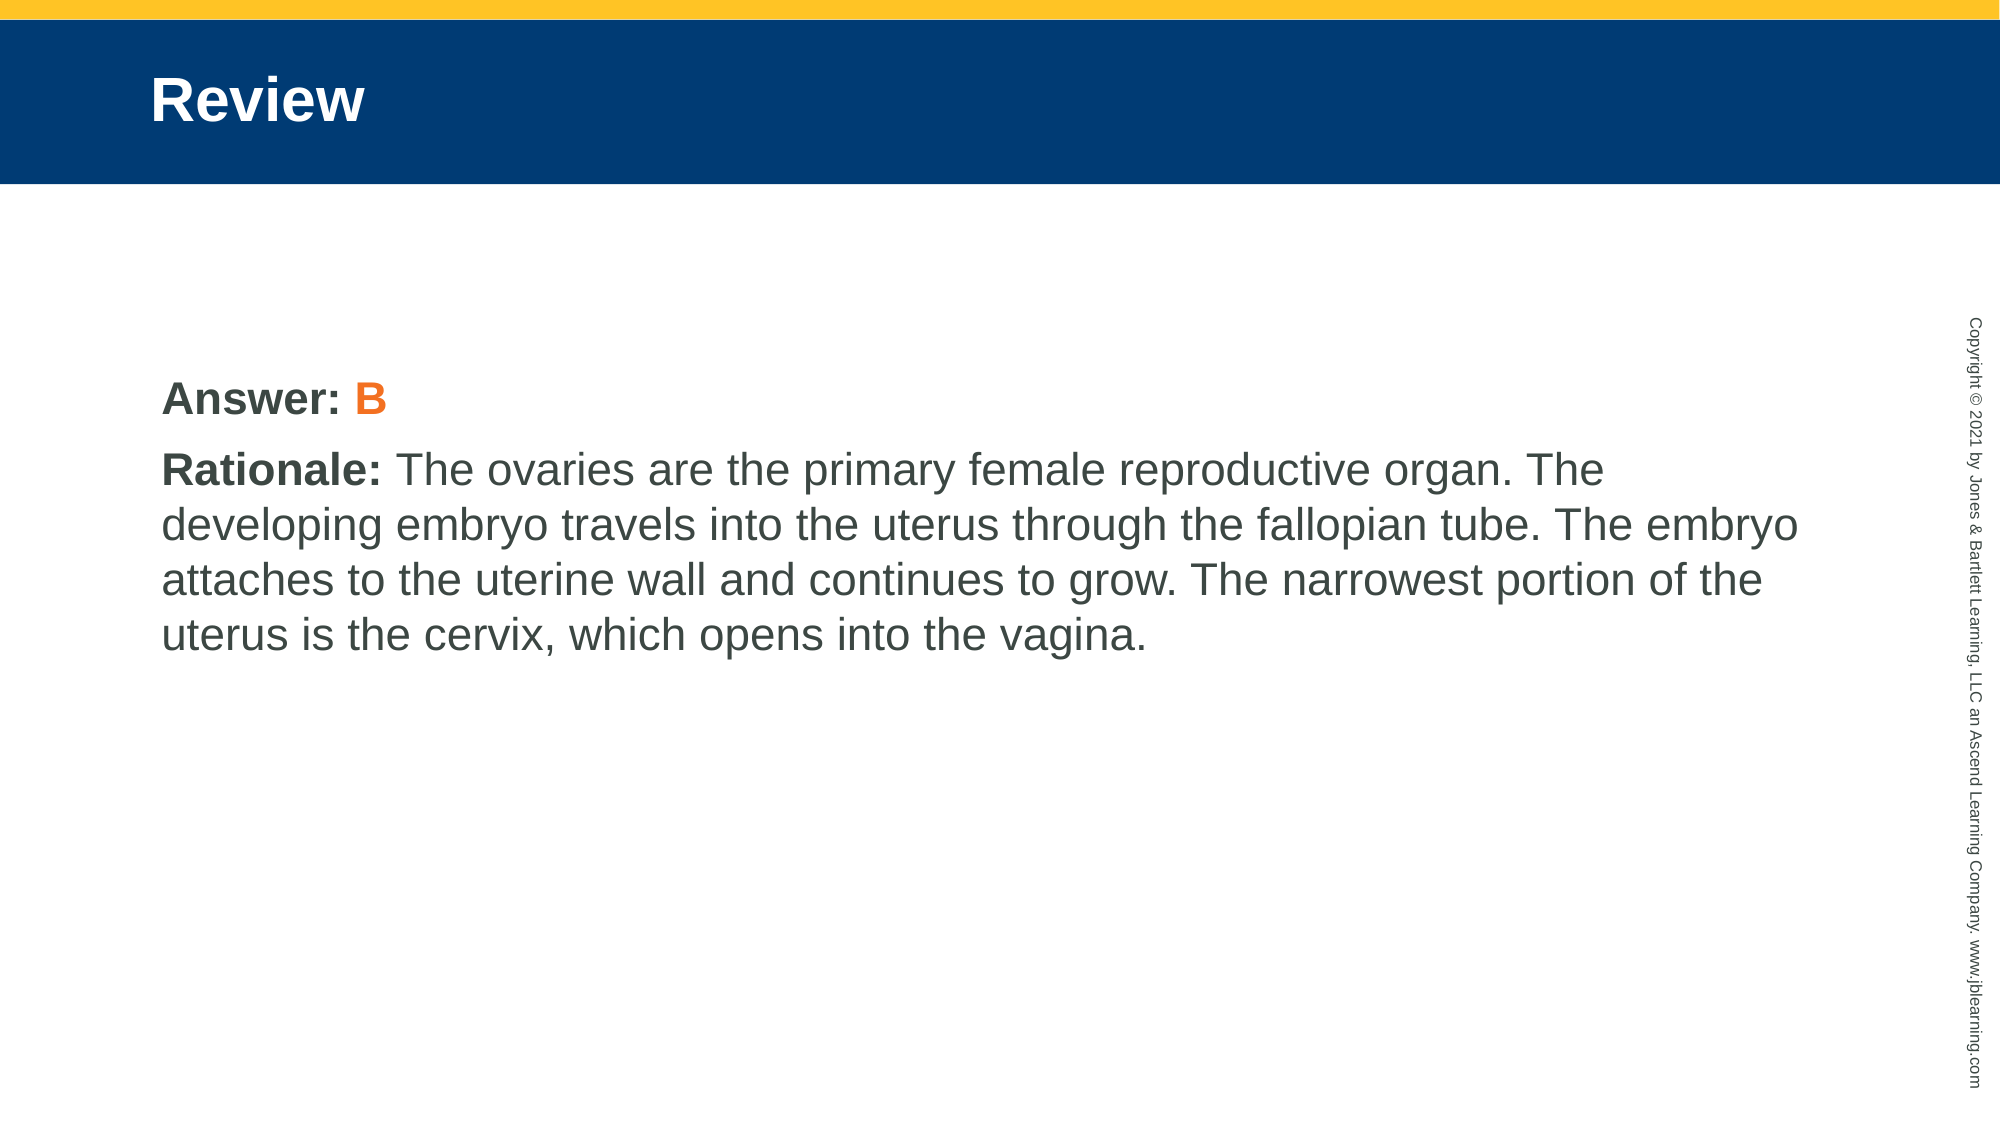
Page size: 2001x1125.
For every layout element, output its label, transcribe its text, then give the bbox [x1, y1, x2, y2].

title Review [0, 19, 2000, 185]
list Answer: B Rationale: The ovaries are the primary female reproductive organ. The developing embryo travels into the uterus through the fallopian tube. The embryo attaches to the uterine wall and continues to grow. The narrowest portion of the uterus is the cervix, which opens into the vagina. [146, 361, 1859, 1016]
